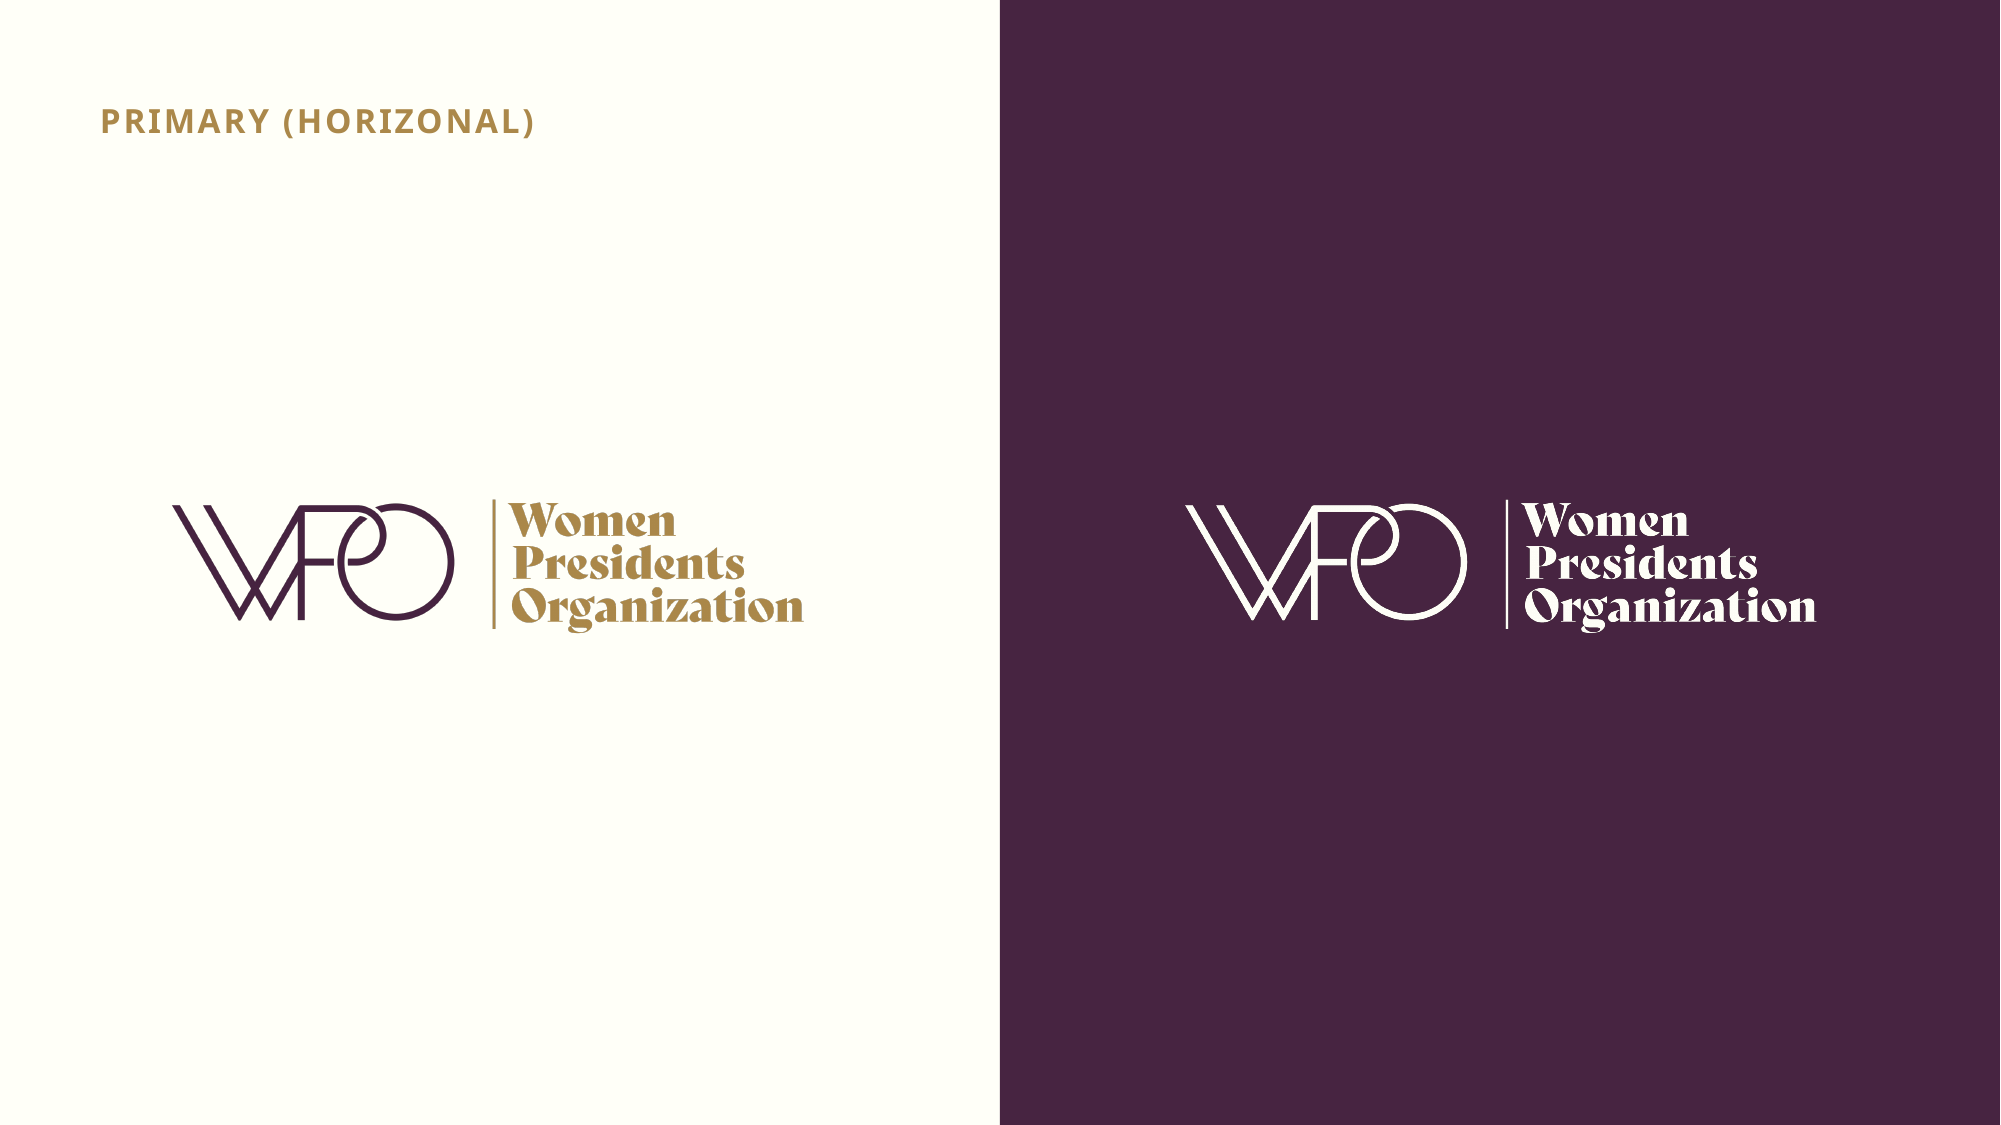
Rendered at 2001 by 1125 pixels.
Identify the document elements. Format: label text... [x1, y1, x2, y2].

text_box [999, 0, 2000, 1125]
picture [1130, 450, 1870, 675]
picture [117, 450, 856, 675]
text_box Primary (Horizonal) [99, 99, 797, 140]
